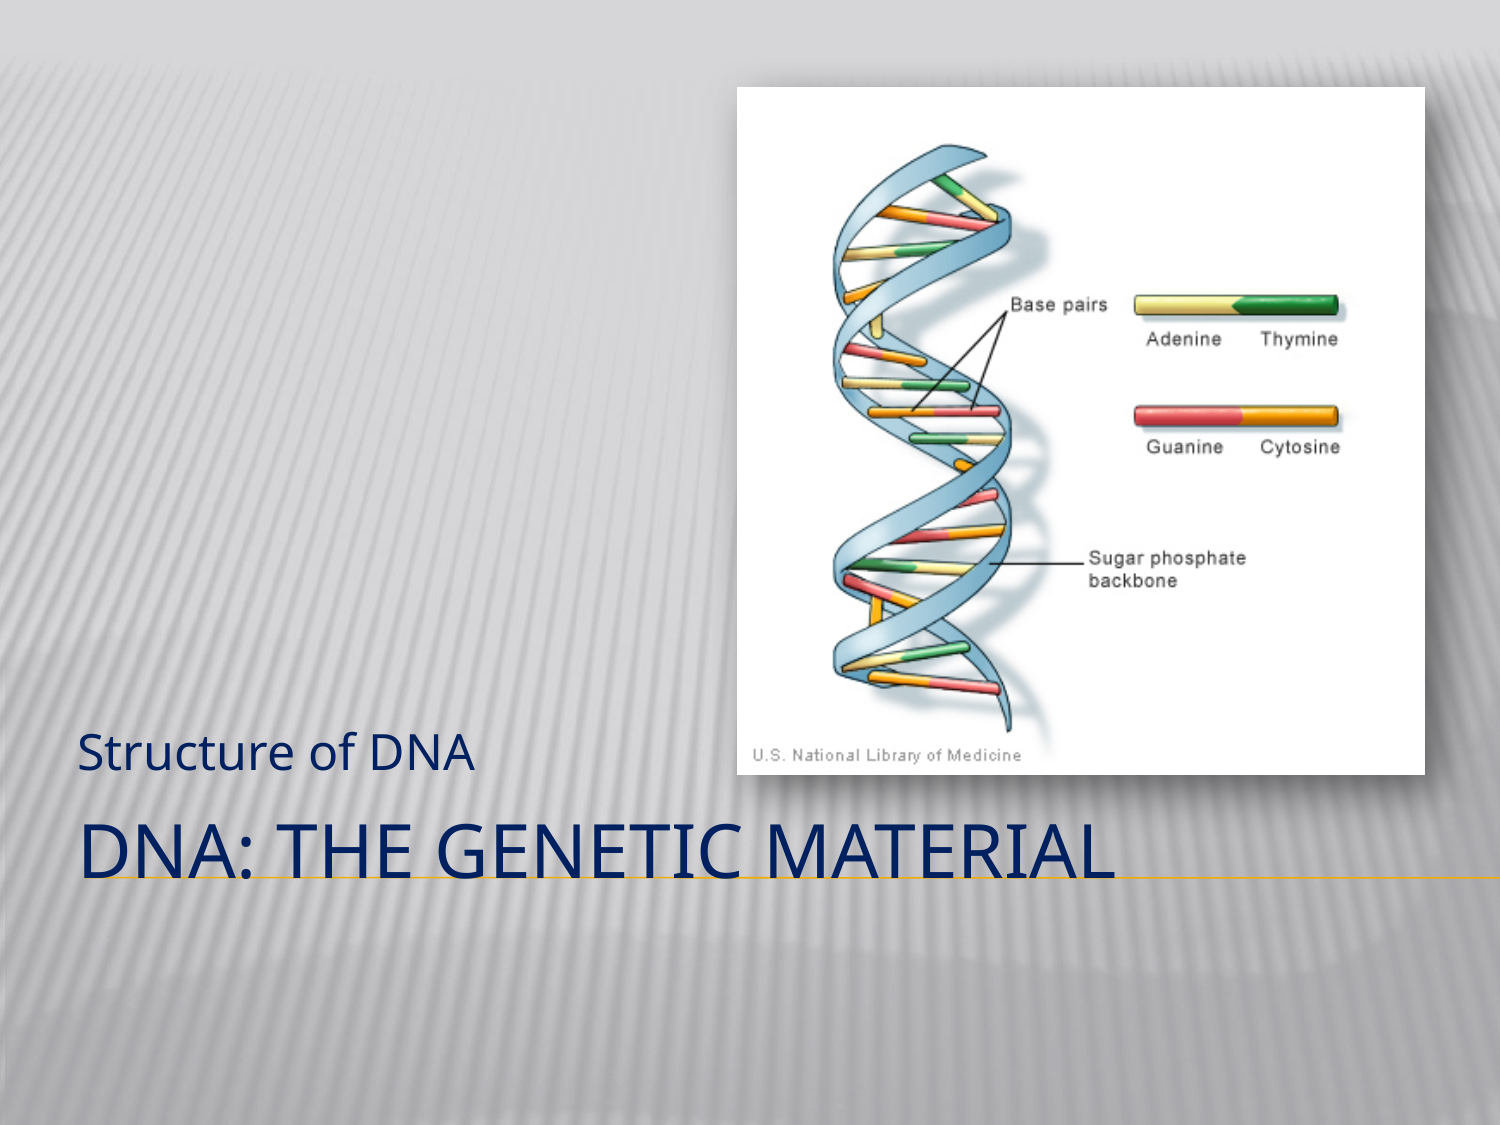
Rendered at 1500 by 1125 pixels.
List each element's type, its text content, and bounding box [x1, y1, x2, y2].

title DNA: The Genetic Material [62, 796, 1450, 997]
subtitle Structure of DNA [62, 637, 724, 788]
picture [737, 87, 1426, 776]
